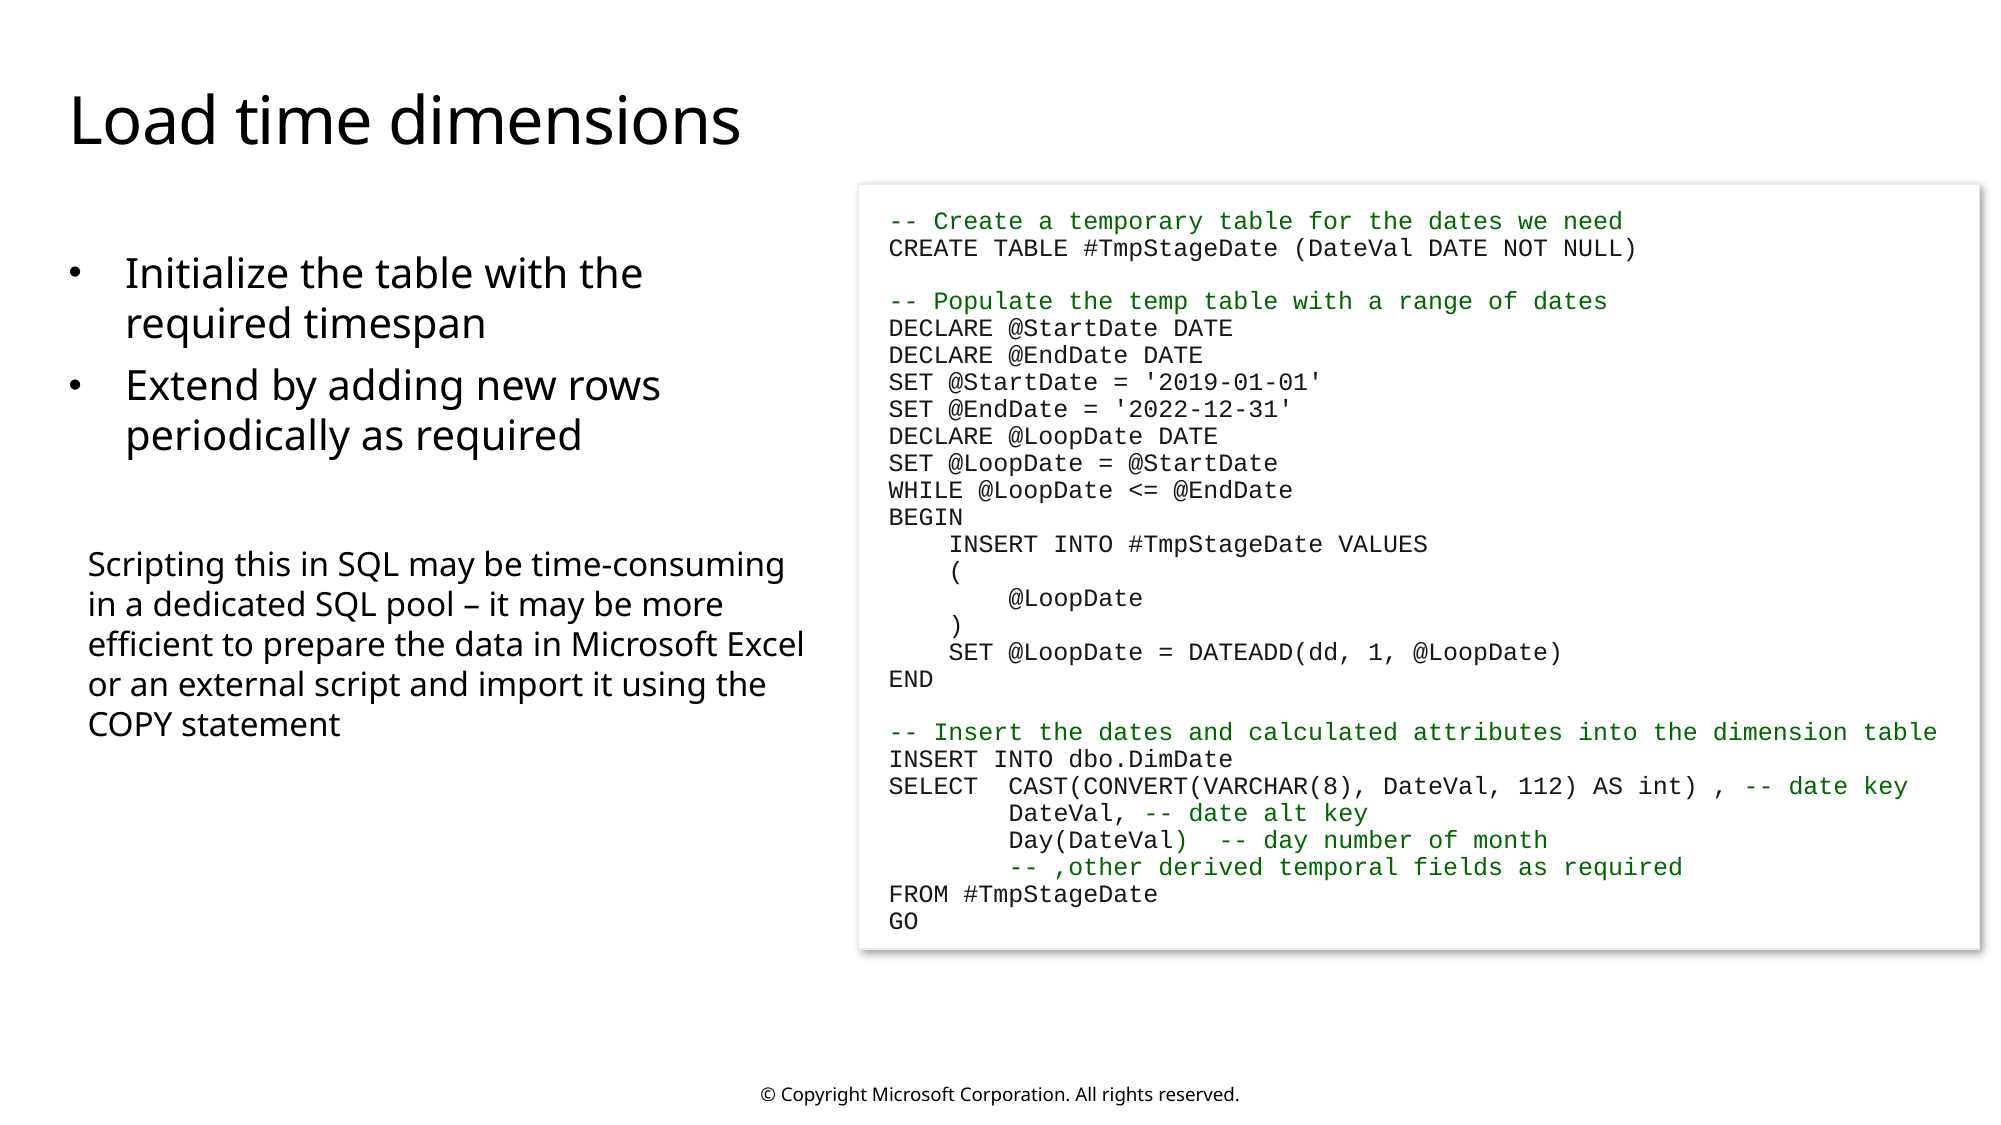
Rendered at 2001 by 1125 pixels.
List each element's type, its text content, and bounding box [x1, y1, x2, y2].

list Initialize the table with the required timespan Extend by adding new rows periodically as required Scripting this in SQL may be time-consuming in a dedicated SQL pool – it may be more efficient to prepare the data in Microsoft Excel or an external script and import it using the COPY statement [68, 239, 823, 828]
text_box -- Create a temporary table for the dates we need CREATE TABLE #TmpStageDate (DateVal DATE NOT NULL) -- Populate the temp table with a range of dates DECLARE @StartDate DATE DECLARE @EndDate DATE SET @StartDate = '2019-01-01' SET @EndDate = '2022-12-31' DECLARE @LoopDate DATE SET @LoopDate = @StartDate WHILE @LoopDate <= @EndDate BEGIN INSERT INTO #TmpStageDate VALUES ( @LoopDate ) SET @LoopDate = DATEADD(dd, 1, @LoopDate) END -- Insert the dates and calculated attributes into the dimension table INSERT INTO dbo.DimDate SELECT CAST(CONVERT(VARCHAR(8), DateVal, 112) AS int) , -- date key DateVal, -- date alt key Day(DateVal) -- day number of month -- ,other derived temporal fields as required FROM #TmpStageDate GO [858, 183, 1980, 950]
title Load time dimensions [68, 72, 1930, 184]
